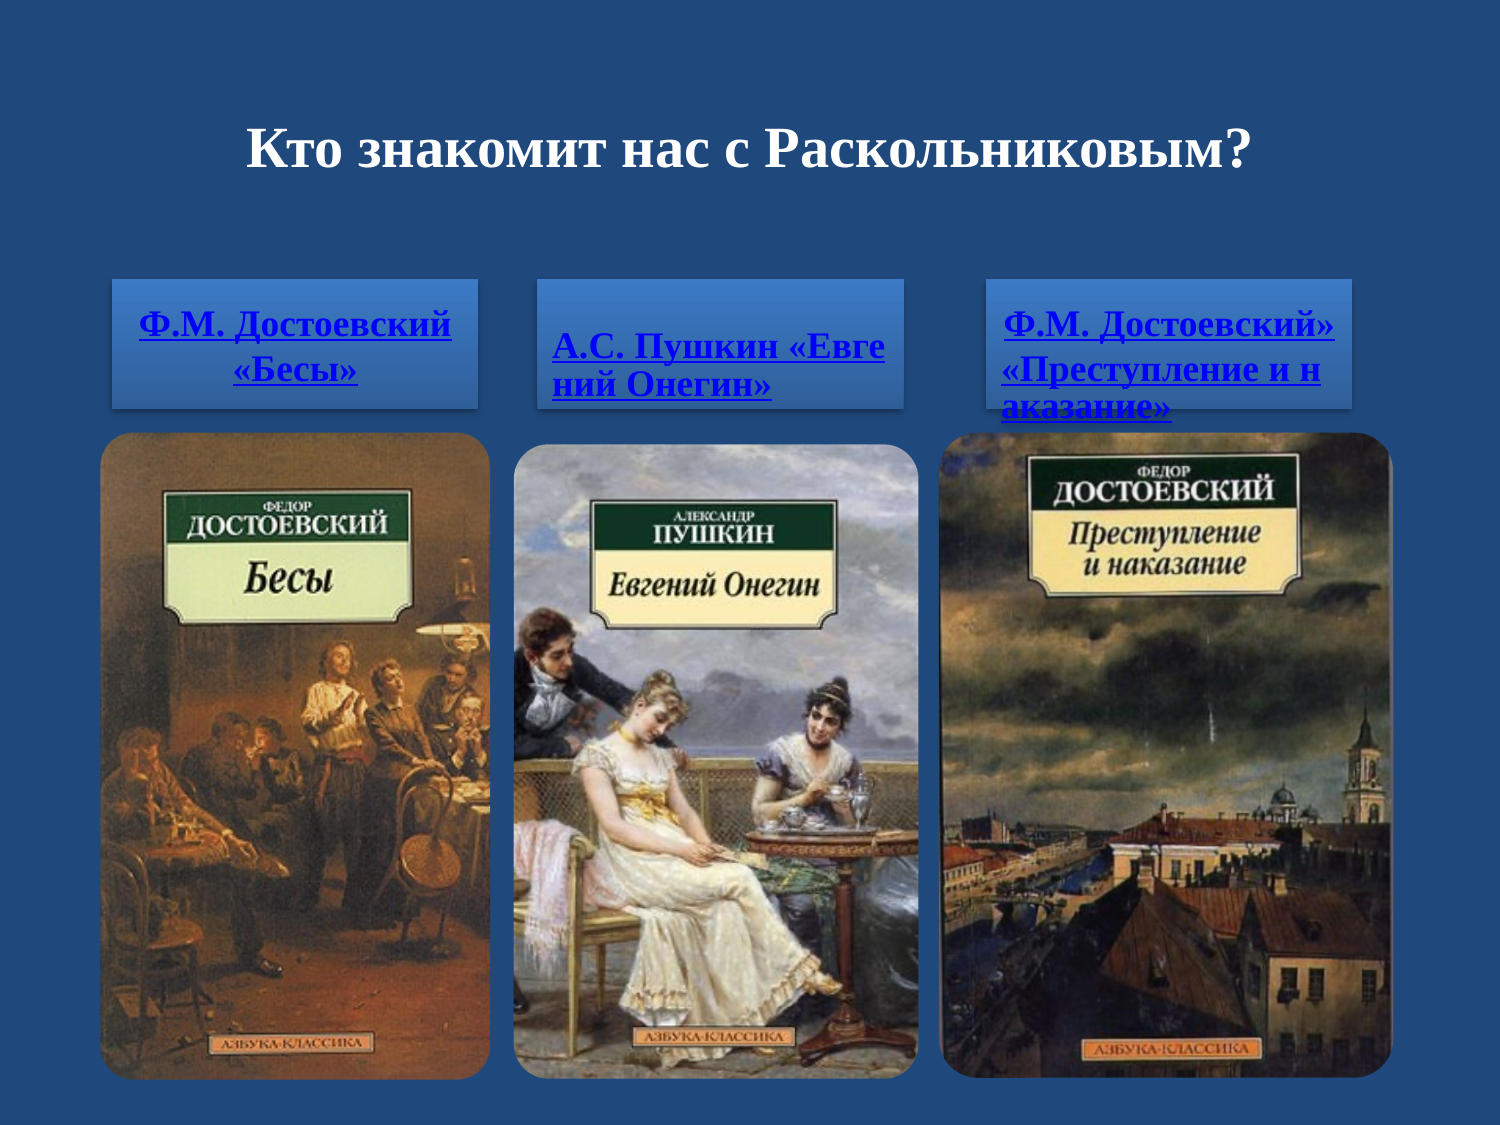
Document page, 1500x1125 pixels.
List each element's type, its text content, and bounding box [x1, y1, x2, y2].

picture [938, 432, 1394, 1078]
text_box Ф.М. Достоевский «Бесы» [112, 278, 479, 409]
text_box Кто знакомит нас с Раскольниковым? [147, 101, 1353, 187]
picture [100, 432, 491, 1080]
text_box А.С. Пушкин «Евгений Онегин» [537, 278, 904, 409]
picture [513, 444, 919, 1079]
text_box Ф.М. Достоевский» «Преступление и наказание» [986, 278, 1353, 409]
